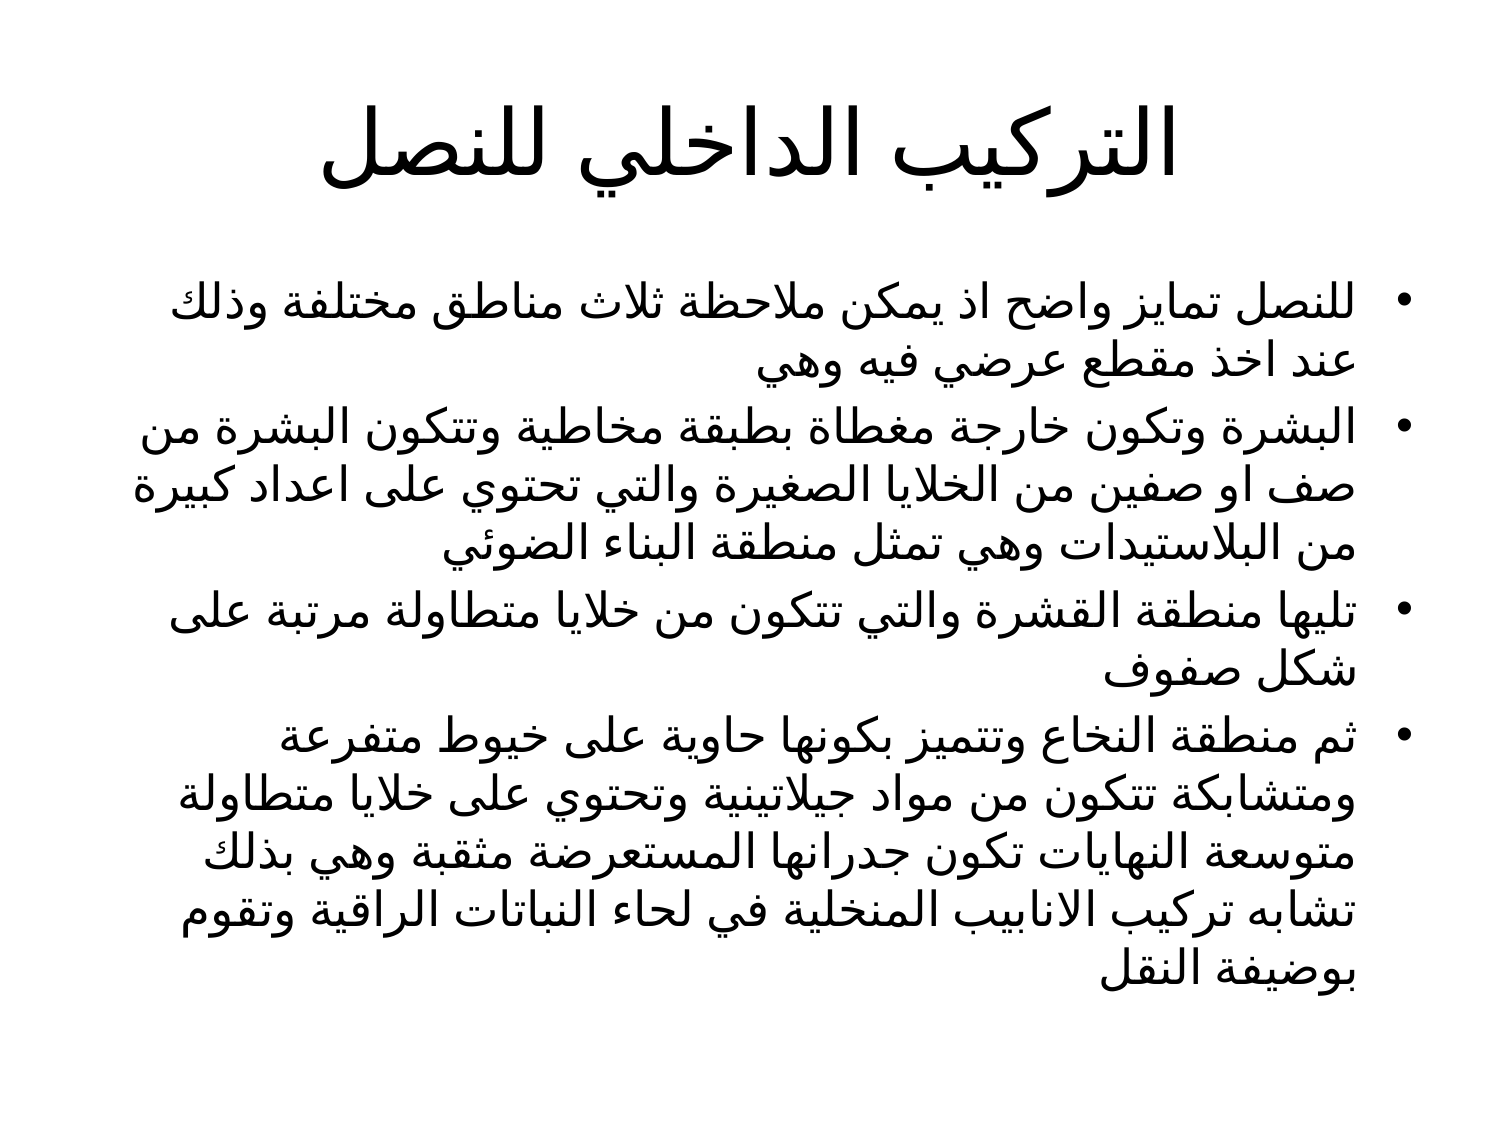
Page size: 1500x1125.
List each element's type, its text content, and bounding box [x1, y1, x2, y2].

title التركيب الداخلي للنصل [75, 45, 1425, 233]
list للنصل تمايز واضح اذ يمكن ملاحظة ثلاث مناطق مختلفة وذلك عند اخذ مقطع عرضي فيه وهي البشرة وتكون خارجة مغطاة بطبقة مخاطية وتتكون البشرة من صف او صفين من الخلايا الصغيرة والتي تحتوي على اعداد كبيرة من البلاستيدات وهي تمثل منطقة البناء الضوئي تليها منطقة القشرة والتي تتكون من خلايا متطاولة مرتبة على شكل صفوف ثم منطقة النخاع وتتميز بكونها حاوية على خيوط متفرعة ومتشابكة تتكون من مواد جيلاتينية وتحتوي على خلايا متطاولة متوسعة النهايات تكون جدرانها المستعرضة مثقبة وهي بذلك تشابه تركيب الانابيب المنخلية في لحاء النباتات الراقية وتقوم بوضيفة النقل [75, 262, 1425, 1005]
